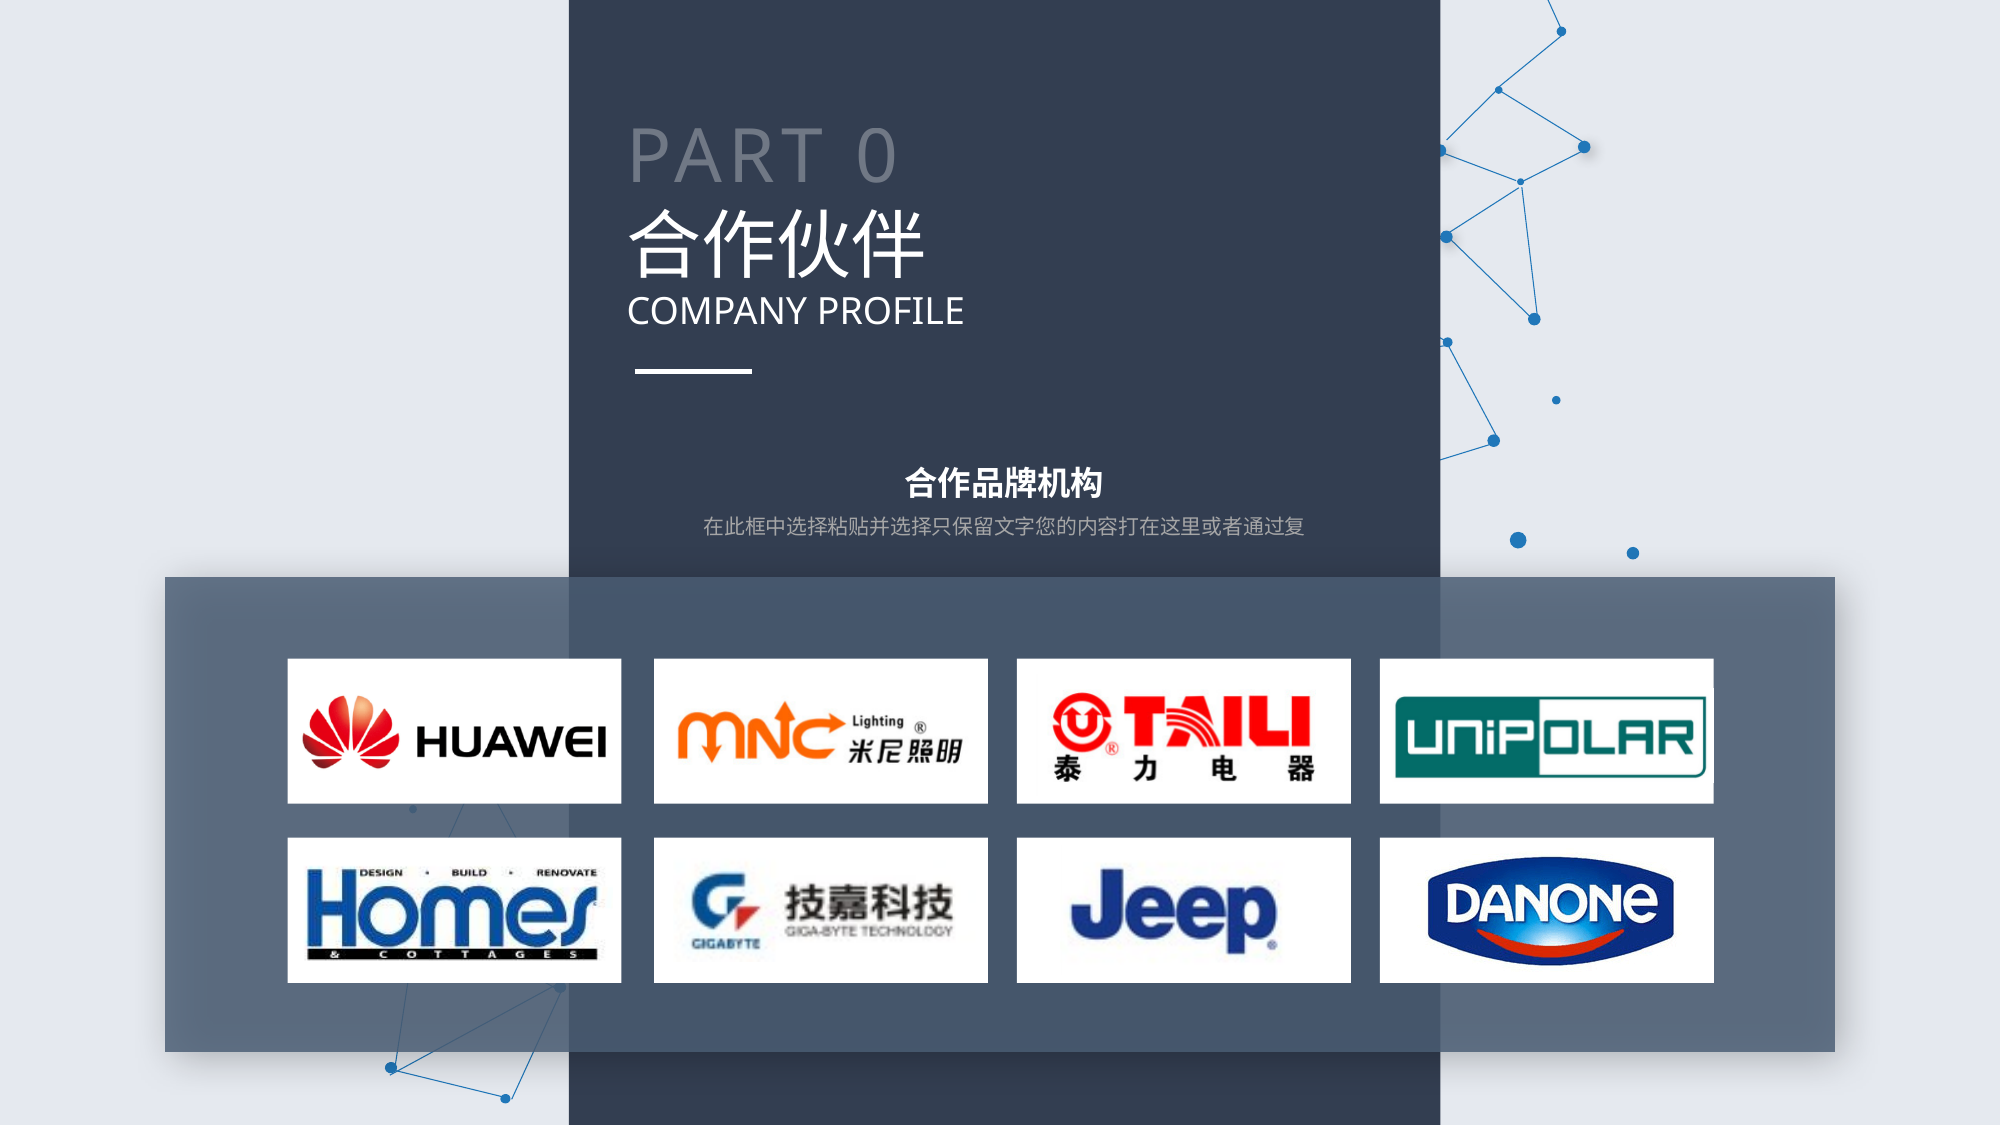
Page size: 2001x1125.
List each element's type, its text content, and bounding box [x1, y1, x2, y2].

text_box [1379, 658, 1714, 804]
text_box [654, 658, 988, 804]
text_box [164, 576, 1836, 1053]
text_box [287, 658, 622, 804]
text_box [287, 837, 622, 983]
text_box 合作品牌机构 在此框中选择粘贴并选择只保留文字您的内容打在这里或者通过复 [569, 434, 1440, 554]
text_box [654, 837, 988, 983]
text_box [611, 99, 1278, 372]
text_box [1379, 837, 1714, 983]
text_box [1016, 837, 1351, 983]
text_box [1016, 658, 1351, 804]
